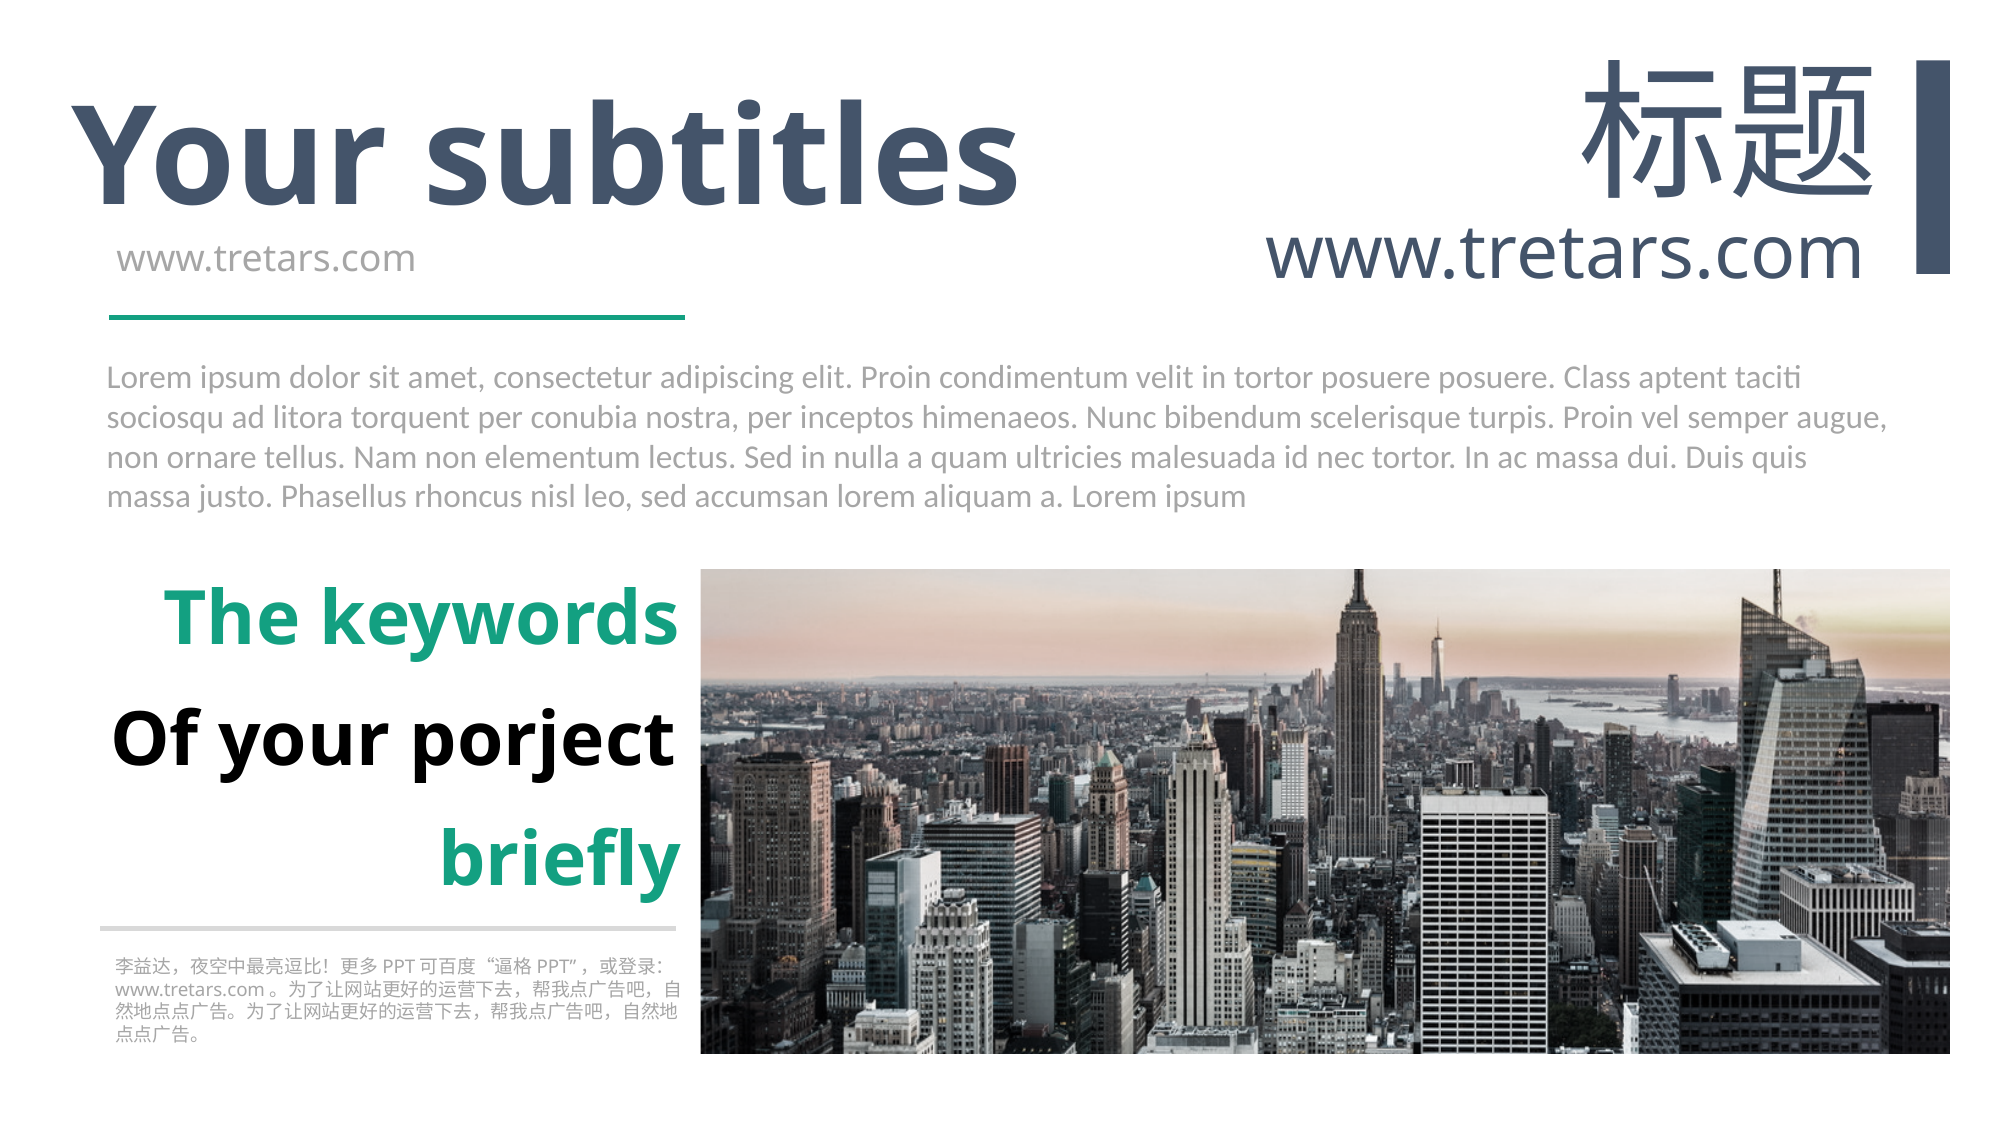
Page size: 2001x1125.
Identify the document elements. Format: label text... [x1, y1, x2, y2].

text_box www.tretars.com [1250, 196, 1881, 301]
text_box 标题 [1563, 29, 1894, 225]
text_box Your subtitles [56, 59, 1038, 240]
picture [700, 569, 1950, 1054]
text_box 李益达，夜空中最亮逗比！更多PPT可百度“逼格PPT”，或登录：www.tretars.com。为了让网站更好的运营下去，帮我点广告吧，自然地点点广告。为了让网站更好的运营下去，帮我点广告吧，自然地点点广告。 [100, 947, 699, 1053]
text_box Of your porject [95, 682, 692, 788]
text_box The keywords [148, 562, 695, 668]
text_box Lorem ipsum dolor sit amet, consectetur adipiscing elit. Proin condimentum velit in tortor posuere posuere. Class aptent taciti sociosqu ad litora torquent per conubia nostra, per inceptos himenaeos. Nunc bibendum scelerisque turpis. Proin vel semper augue, non ornare tellus. Nam non elementum lectus. Sed in nulla a quam ultricies malesuada id nec tortor. In ac massa dui. Duis quis massa justo. Phasellus rhoncus nisl leo, sed accumsan lorem aliquam a. Lorem ipsum [91, 347, 1908, 522]
text_box [1915, 59, 1951, 275]
text_box www.tretars.com [101, 226, 432, 287]
text_box briefly [423, 803, 697, 908]
